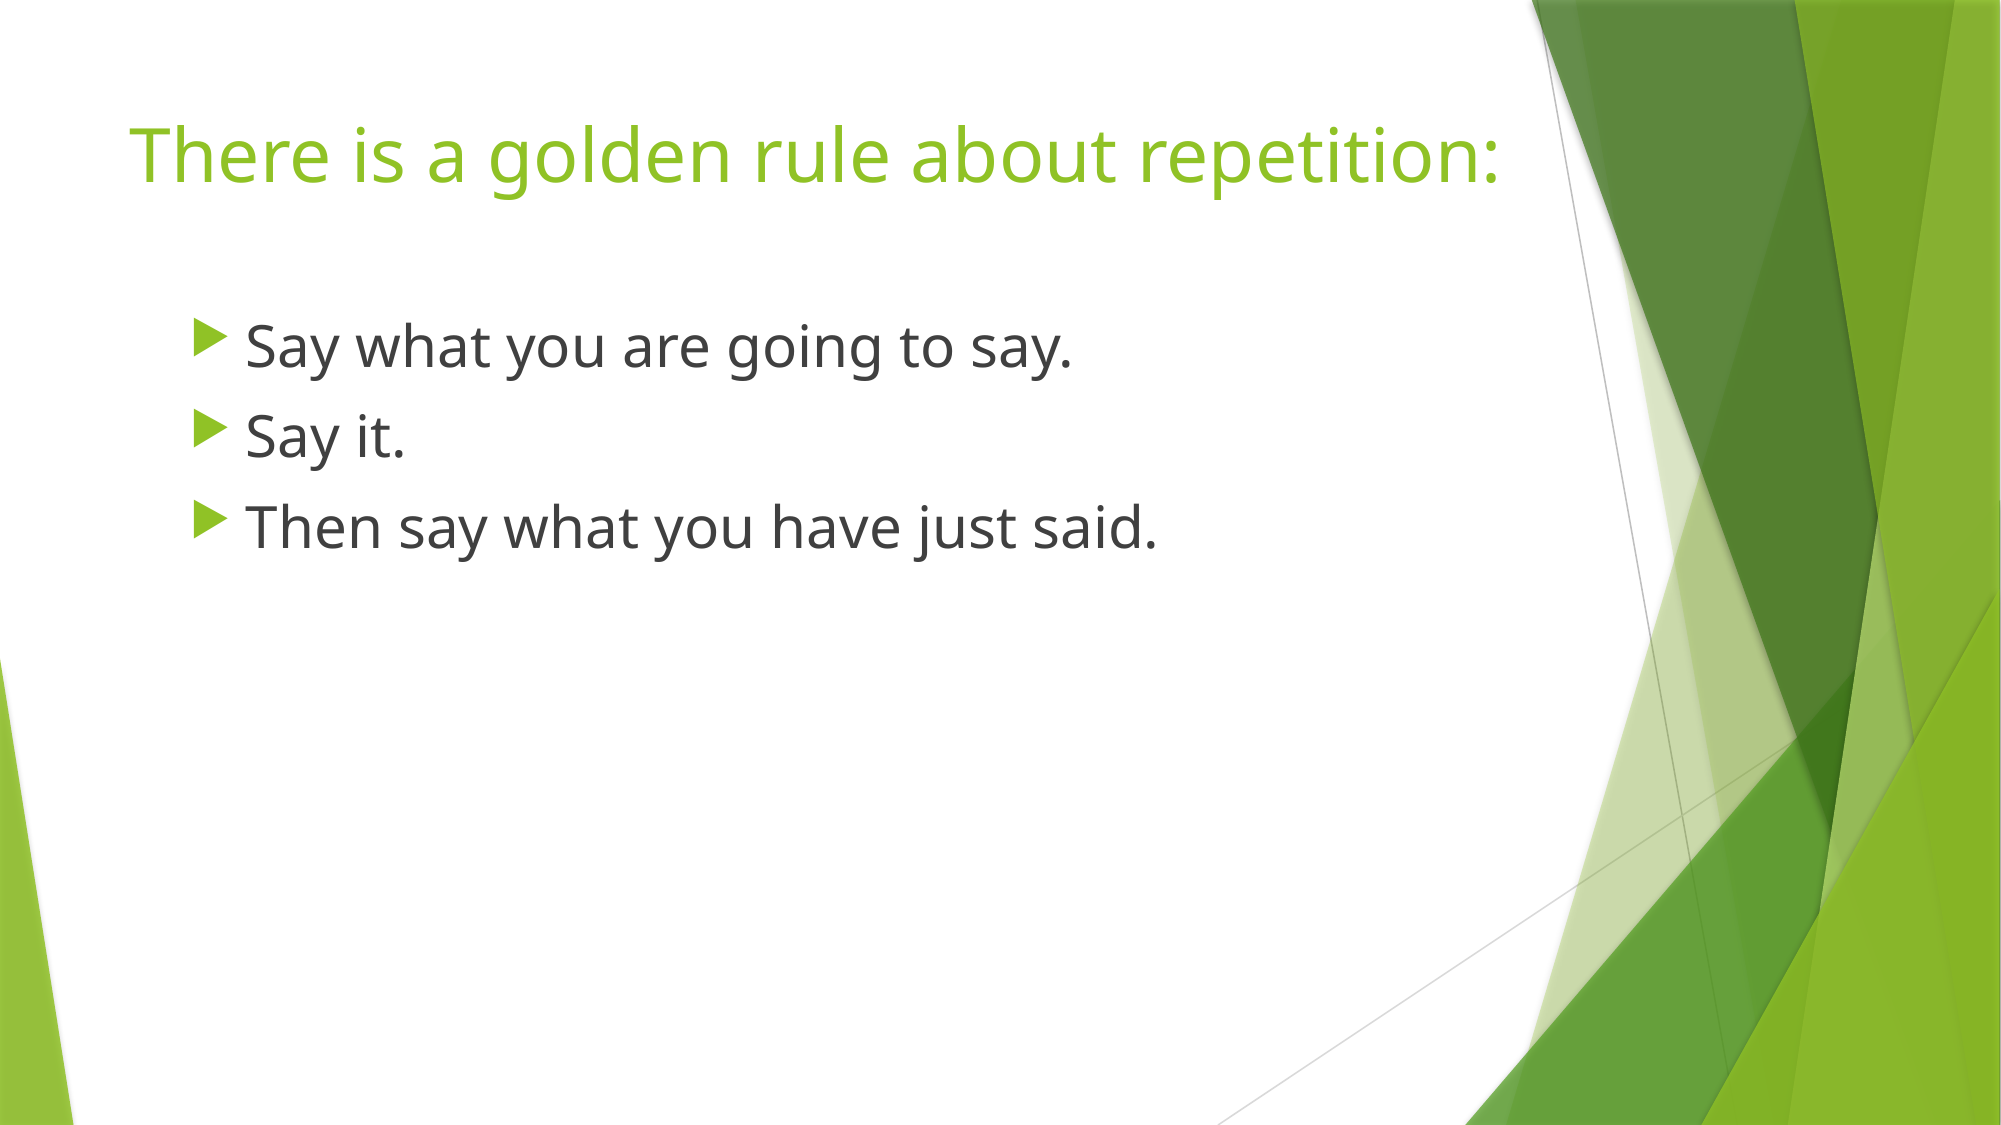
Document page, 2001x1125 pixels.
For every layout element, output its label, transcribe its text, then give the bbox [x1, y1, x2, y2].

list Say what you are going to say. Say it. Then say what you have just said. [174, 301, 1900, 718]
title There is a golden rule about repetition: [111, 99, 1522, 317]
